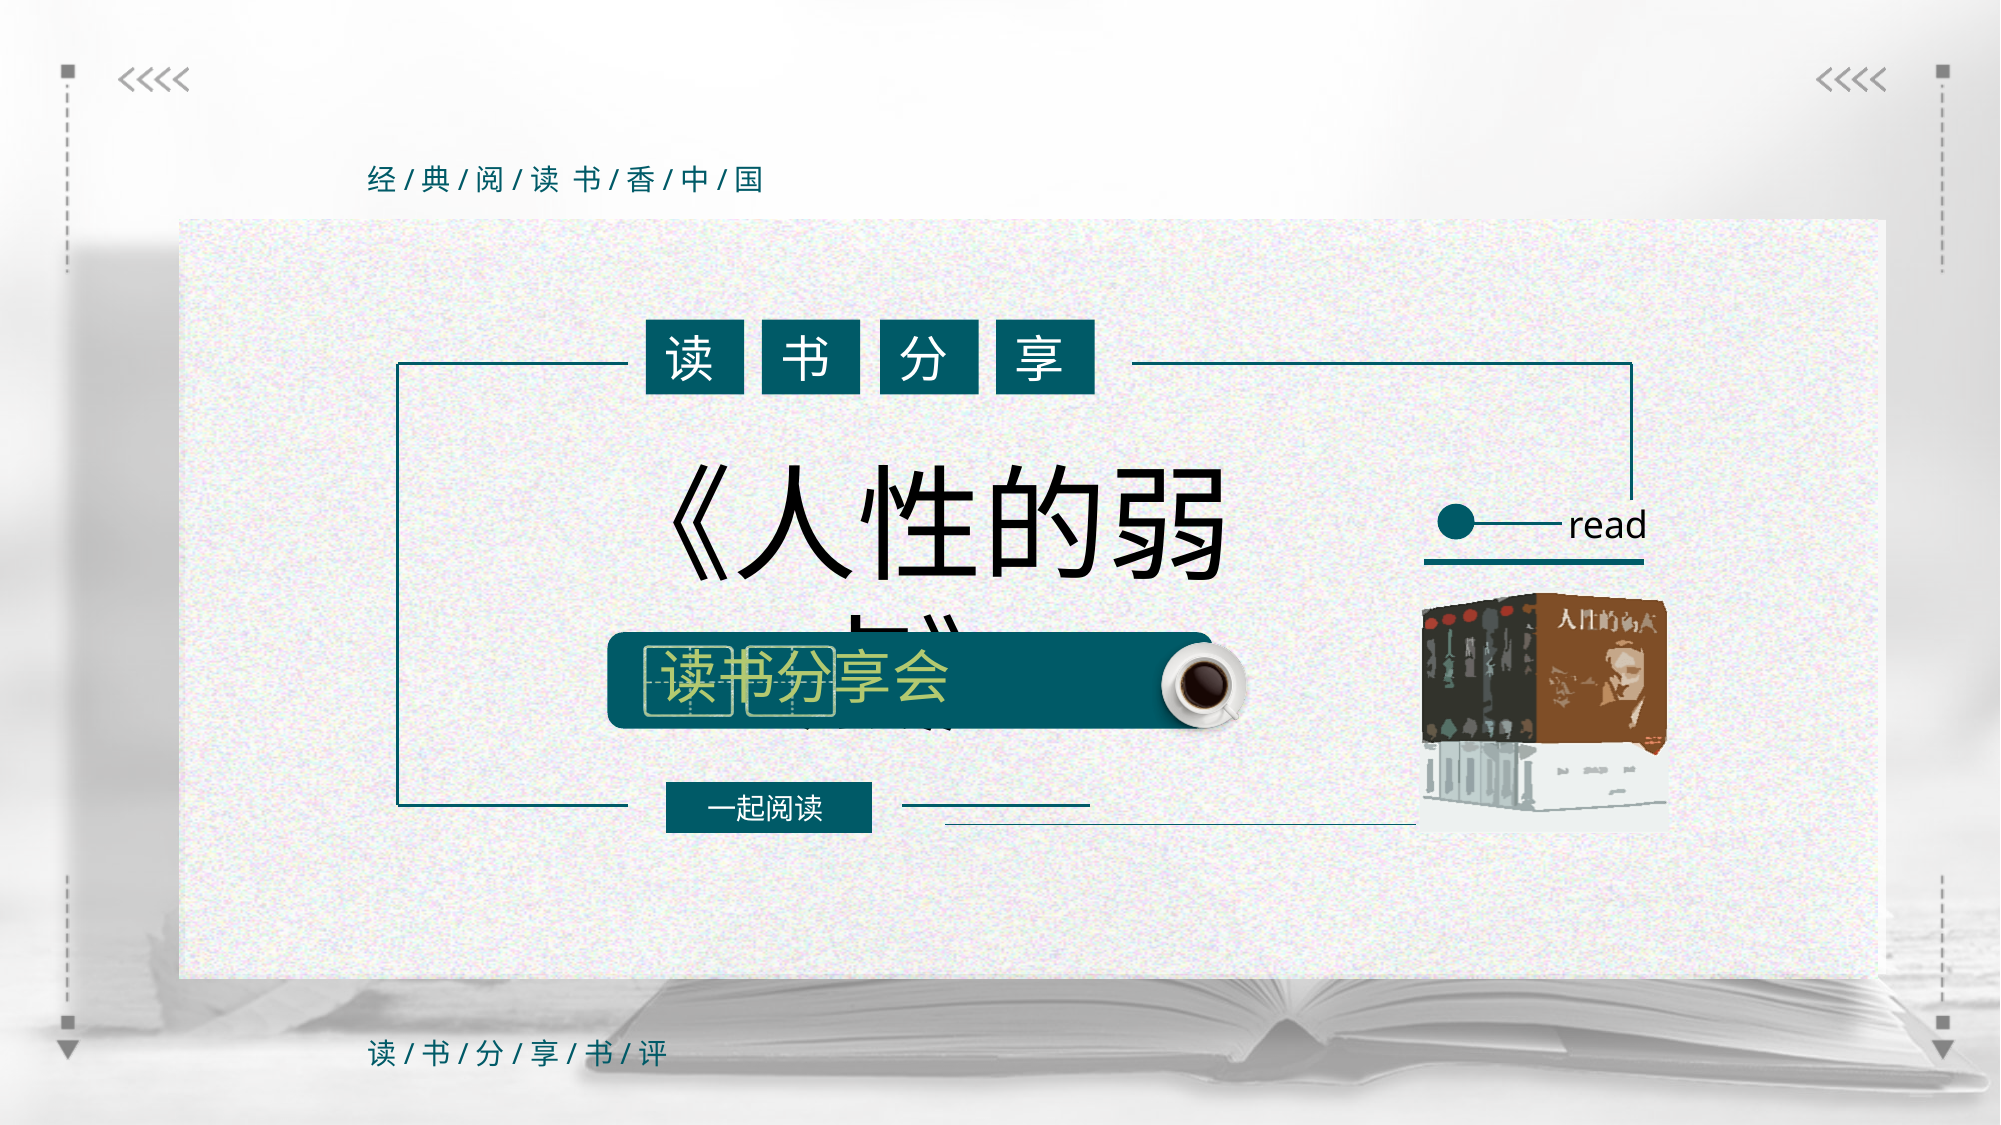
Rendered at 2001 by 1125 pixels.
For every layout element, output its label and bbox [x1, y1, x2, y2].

picture [0, 0, 2000, 1125]
text_box [397, 363, 1664, 834]
text_box [179, 219, 1886, 979]
